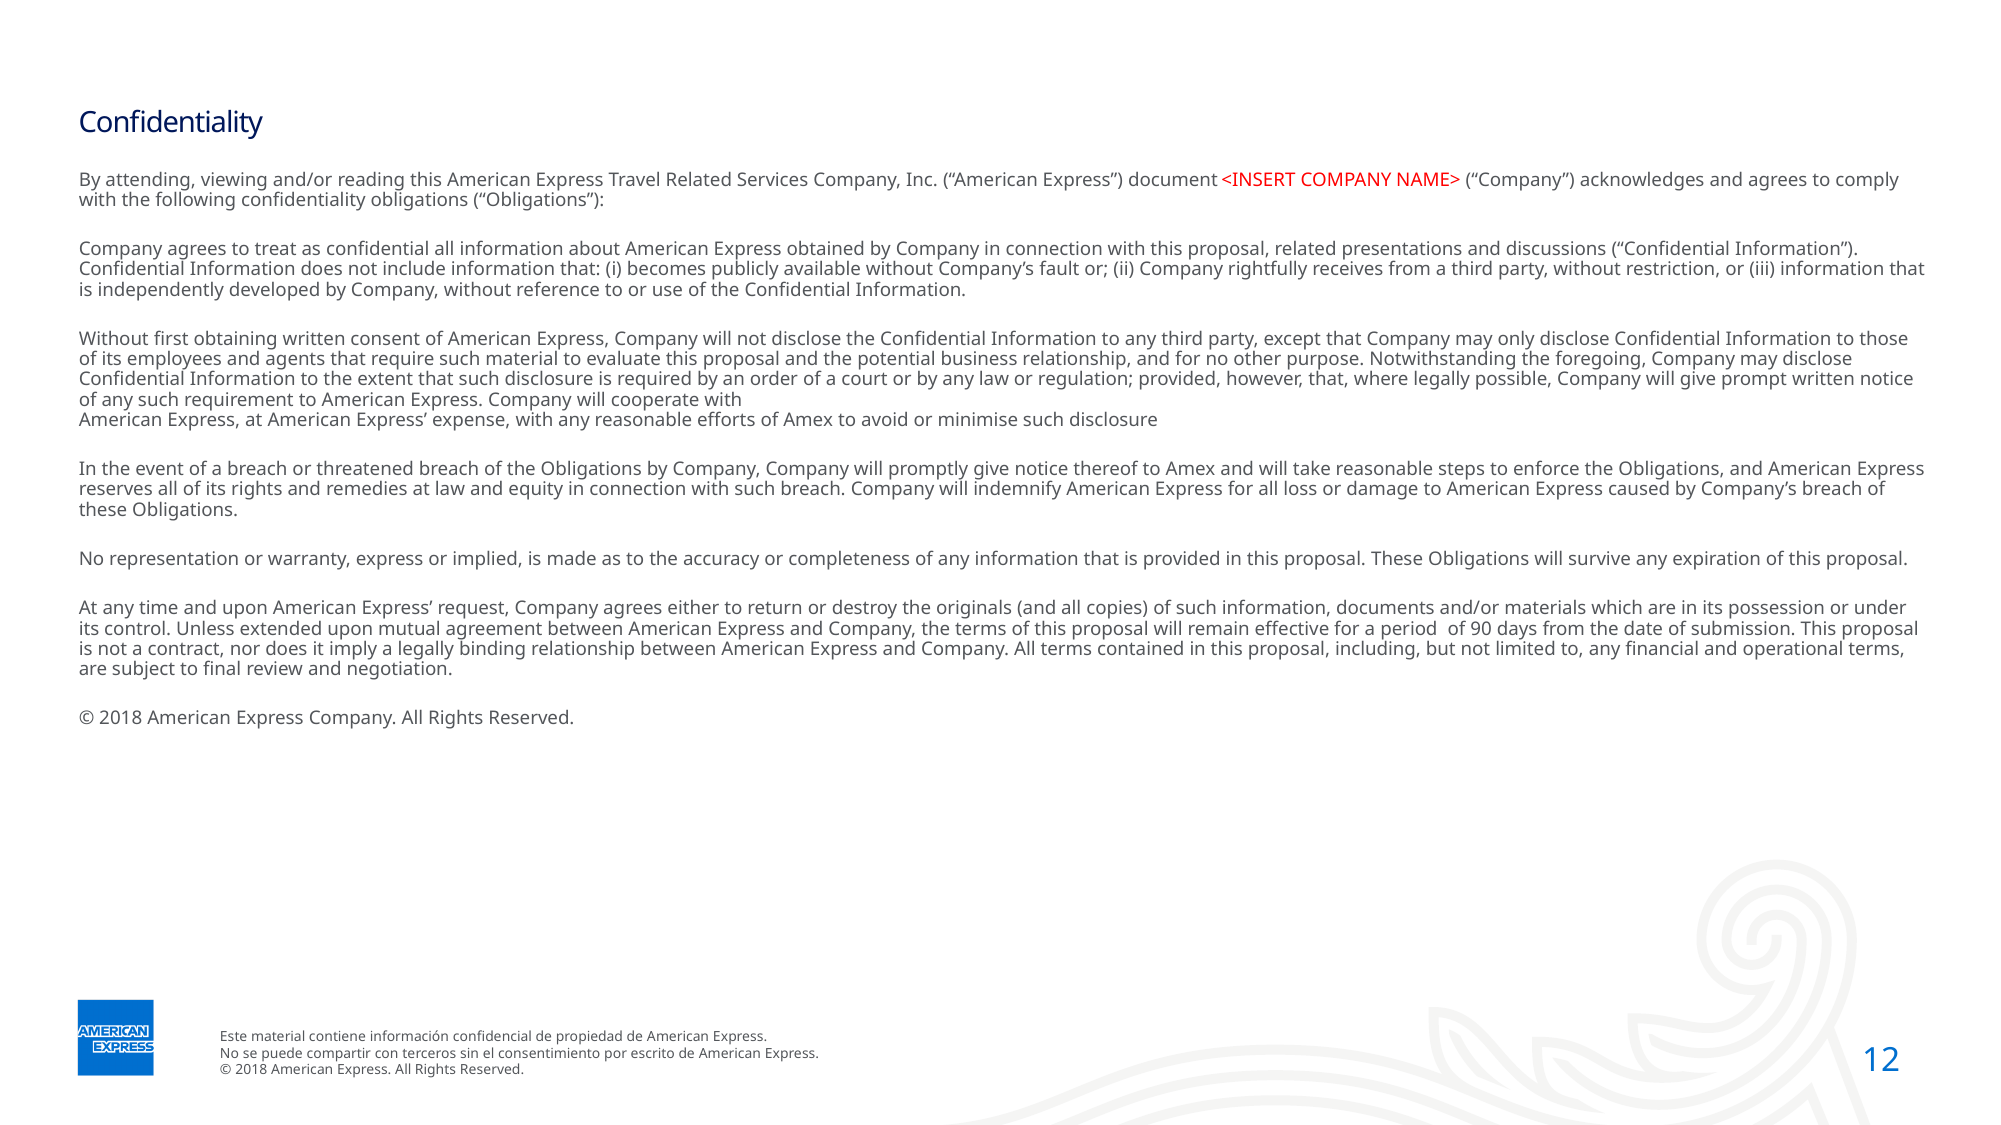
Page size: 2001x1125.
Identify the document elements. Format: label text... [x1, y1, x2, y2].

slide_number 12 [1800, 1033, 1900, 1084]
picture [65, 987, 166, 1088]
title Confidentiality [78, 50, 1924, 139]
list By attending, viewing and/or reading this American Express Travel Related Services Company, Inc. (“American Express”) document <INSERT COMPANY NAME> (“Company”) acknowledges and agrees to comply with the following confidentiality obligations (“Obligations”): Company agrees to treat as confidential all information about American Express obtained by Company in connection with this proposal, related presentations and discussions (“Confidential Information”). Confidential Information does not include information that: (i) becomes publicly available without Company’s fault or; (ii) Company rightfully receives from a third party, without restriction, or (iii) information that is independently developed by Company, without reference to or use of the Confidential Information. Without first obtaining written consent of American Express, Company will not disclose the Confidential Information to any third party, except that Company may only disclose Confidential Information to those of its employees and agents that require such material to evaluate this proposal and the potential business relationship, and for no other purpose. Notwithstanding the foregoing, Company may disclose Confidential Information to the extent that such disclosure is required by an order of a court or by any law or regulation; provided, however, that, where legally possible, Company will give prompt written notice of any such requirement to American Express. Company will cooperate with American Express, at American Express’ expense, with any reasonable efforts of Amex to avoid or minimise such disclosure In the event of a breach or threatened breach of the Obligations by Company, Company will promptly give notice thereof to Amex and will take reasonable steps to enforce the Obligations, and American Express reserves all of its rights and remedies at law and equity in connection with such breach. Company will indemnify American Express for all loss or damage to American Express caused by Company’s breach of these Obligations. No representation or warranty, express or implied, is made as to the accuracy or completeness of any information that is provided in this proposal. These Obligations will survive any expiration of this proposal. At any time and upon American Express’ request, Company agrees either to return or destroy the originals (and all copies) of such information, documents and/or materials which are in its possession or under its control. Unless extended upon mutual agreement between American Express and Company, the terms of this proposal will remain effective for a period of 90 days from the date of submission. This proposal is not a contract, nor does it imply a legally binding relationship between American Express and Company. All terms contained in this proposal, including, but not limited to, any financial and operational terms, are subject to final review and negotiation. © 2018 American Express Company. All Rights Reserved. [78, 170, 1924, 992]
